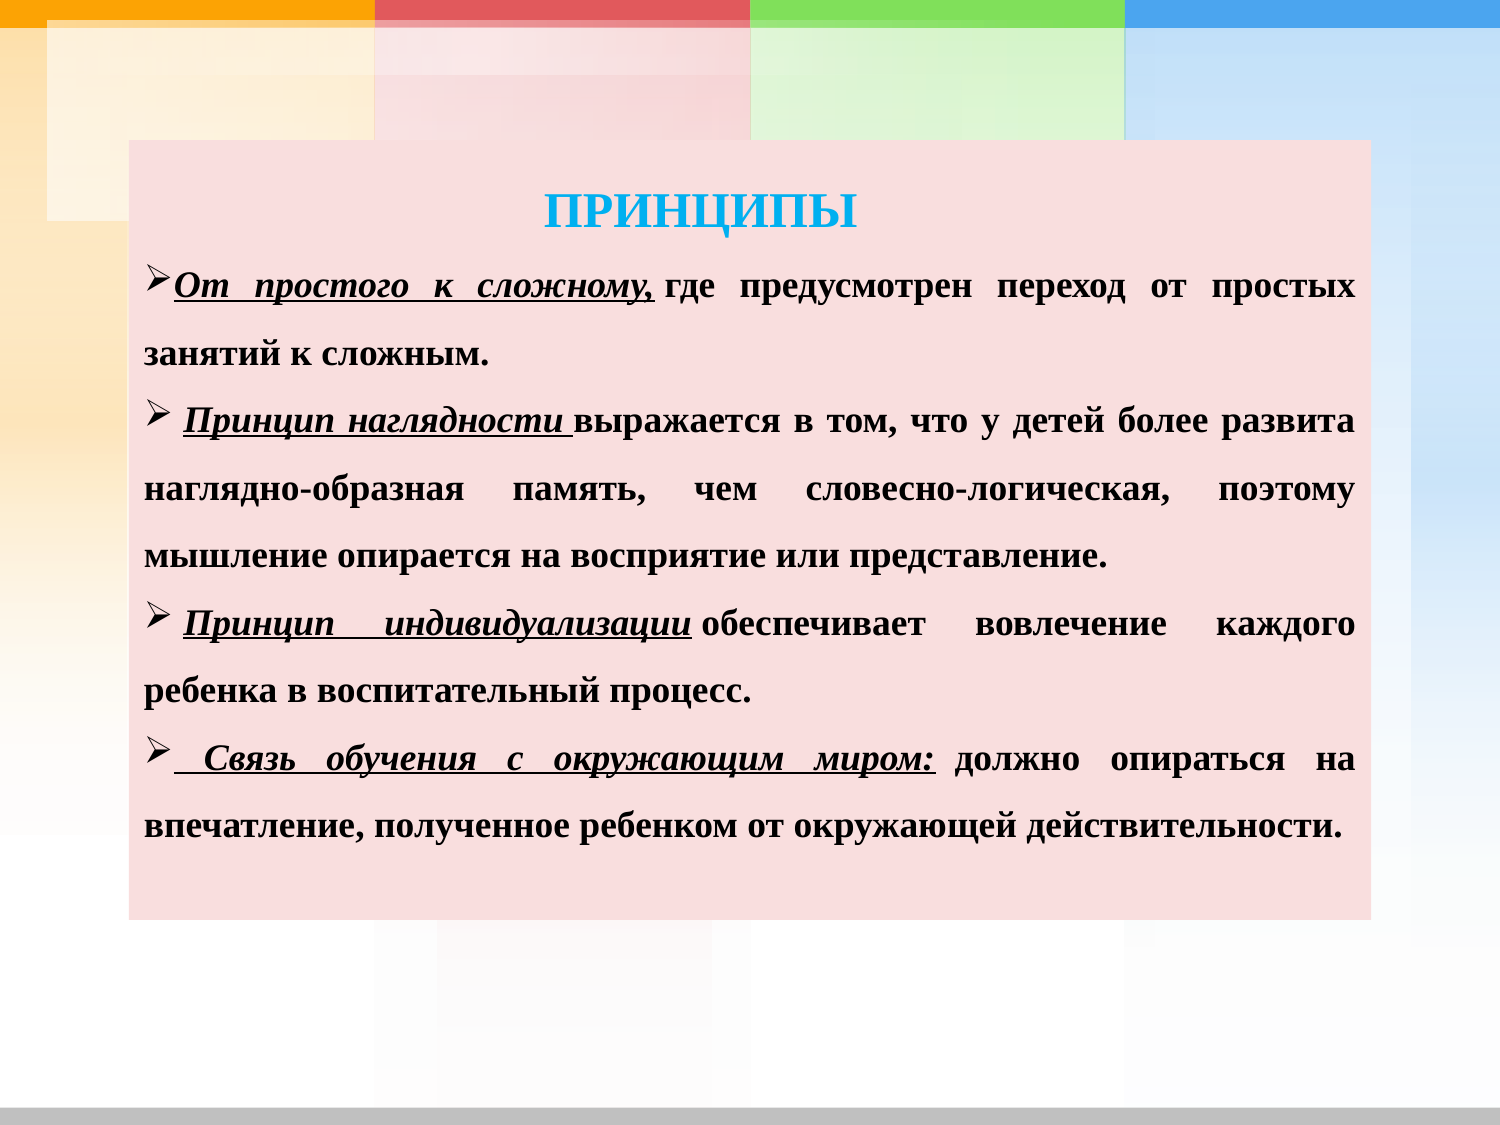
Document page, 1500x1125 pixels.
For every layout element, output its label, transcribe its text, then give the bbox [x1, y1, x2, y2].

text_box ПРИНЦИПЫ От простого к сложному, где предусмотрен переход от простых занятий к сложным. Принцип наглядности выражается в том, что у детей более развита наглядно-образная память, чем словесно-логическая, поэтому мышление опирается на восприятие или представление. Принцип индивидуализации обеспечивает вовлечение каждого ребенка в воспитательный процесс. Связь обучения с окружающим миром: должно опираться на впечатление, полученное ребенком от окружающей действительности. [128, 140, 1372, 920]
